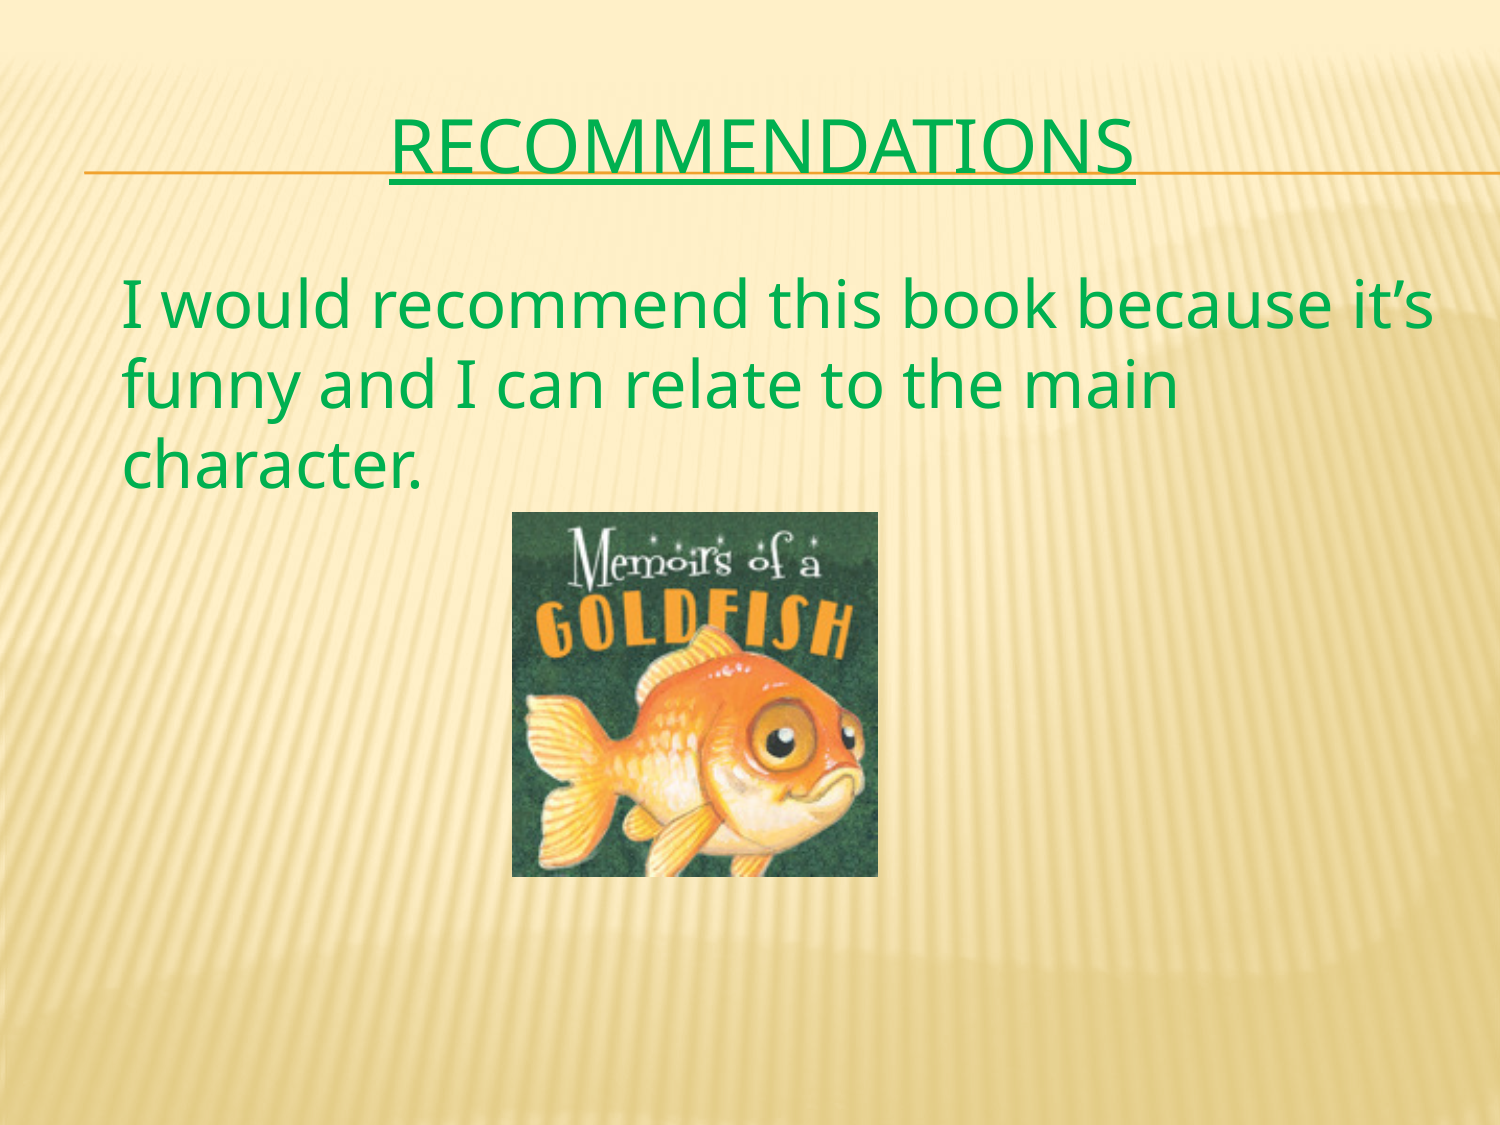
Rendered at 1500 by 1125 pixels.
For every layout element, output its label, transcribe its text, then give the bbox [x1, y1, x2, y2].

title Recommendations [50, 75, 1475, 213]
list I would recommend this book because it’s funny and I can relate to the main character. [50, 254, 1475, 998]
picture [512, 512, 878, 878]
